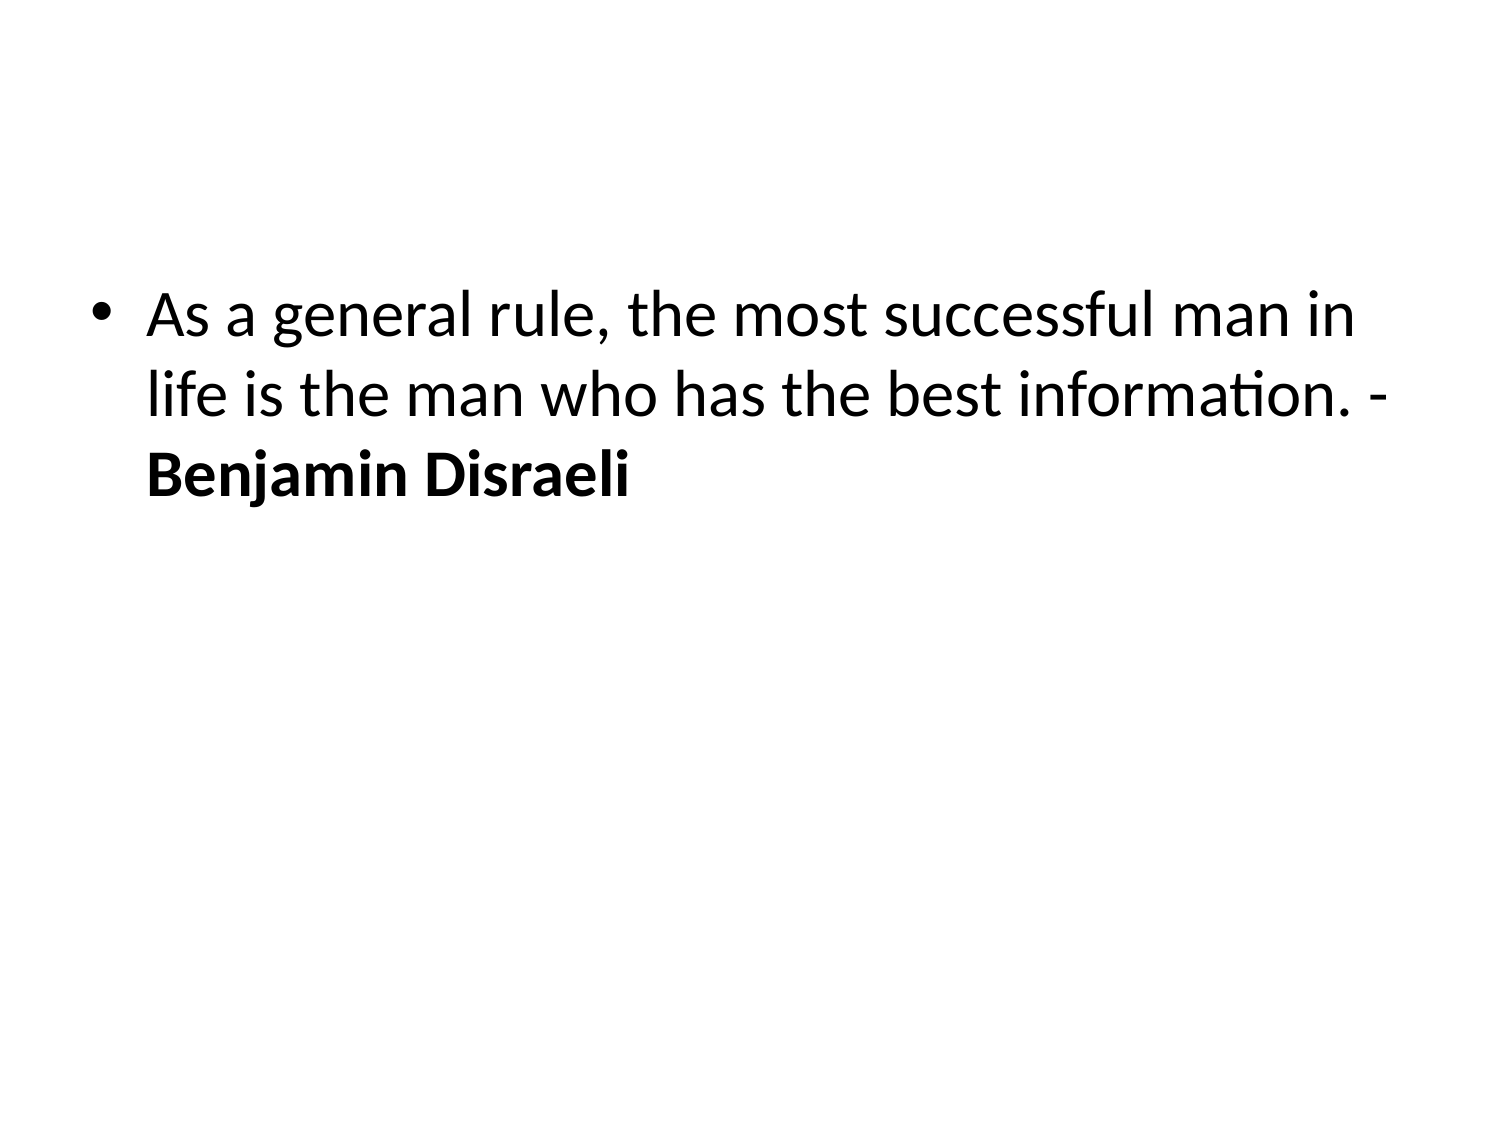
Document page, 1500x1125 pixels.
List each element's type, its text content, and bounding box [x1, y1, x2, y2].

list As a general rule, the most successful man in life is the man who has the best information. - Benjamin Disraeli [75, 262, 1425, 1005]
